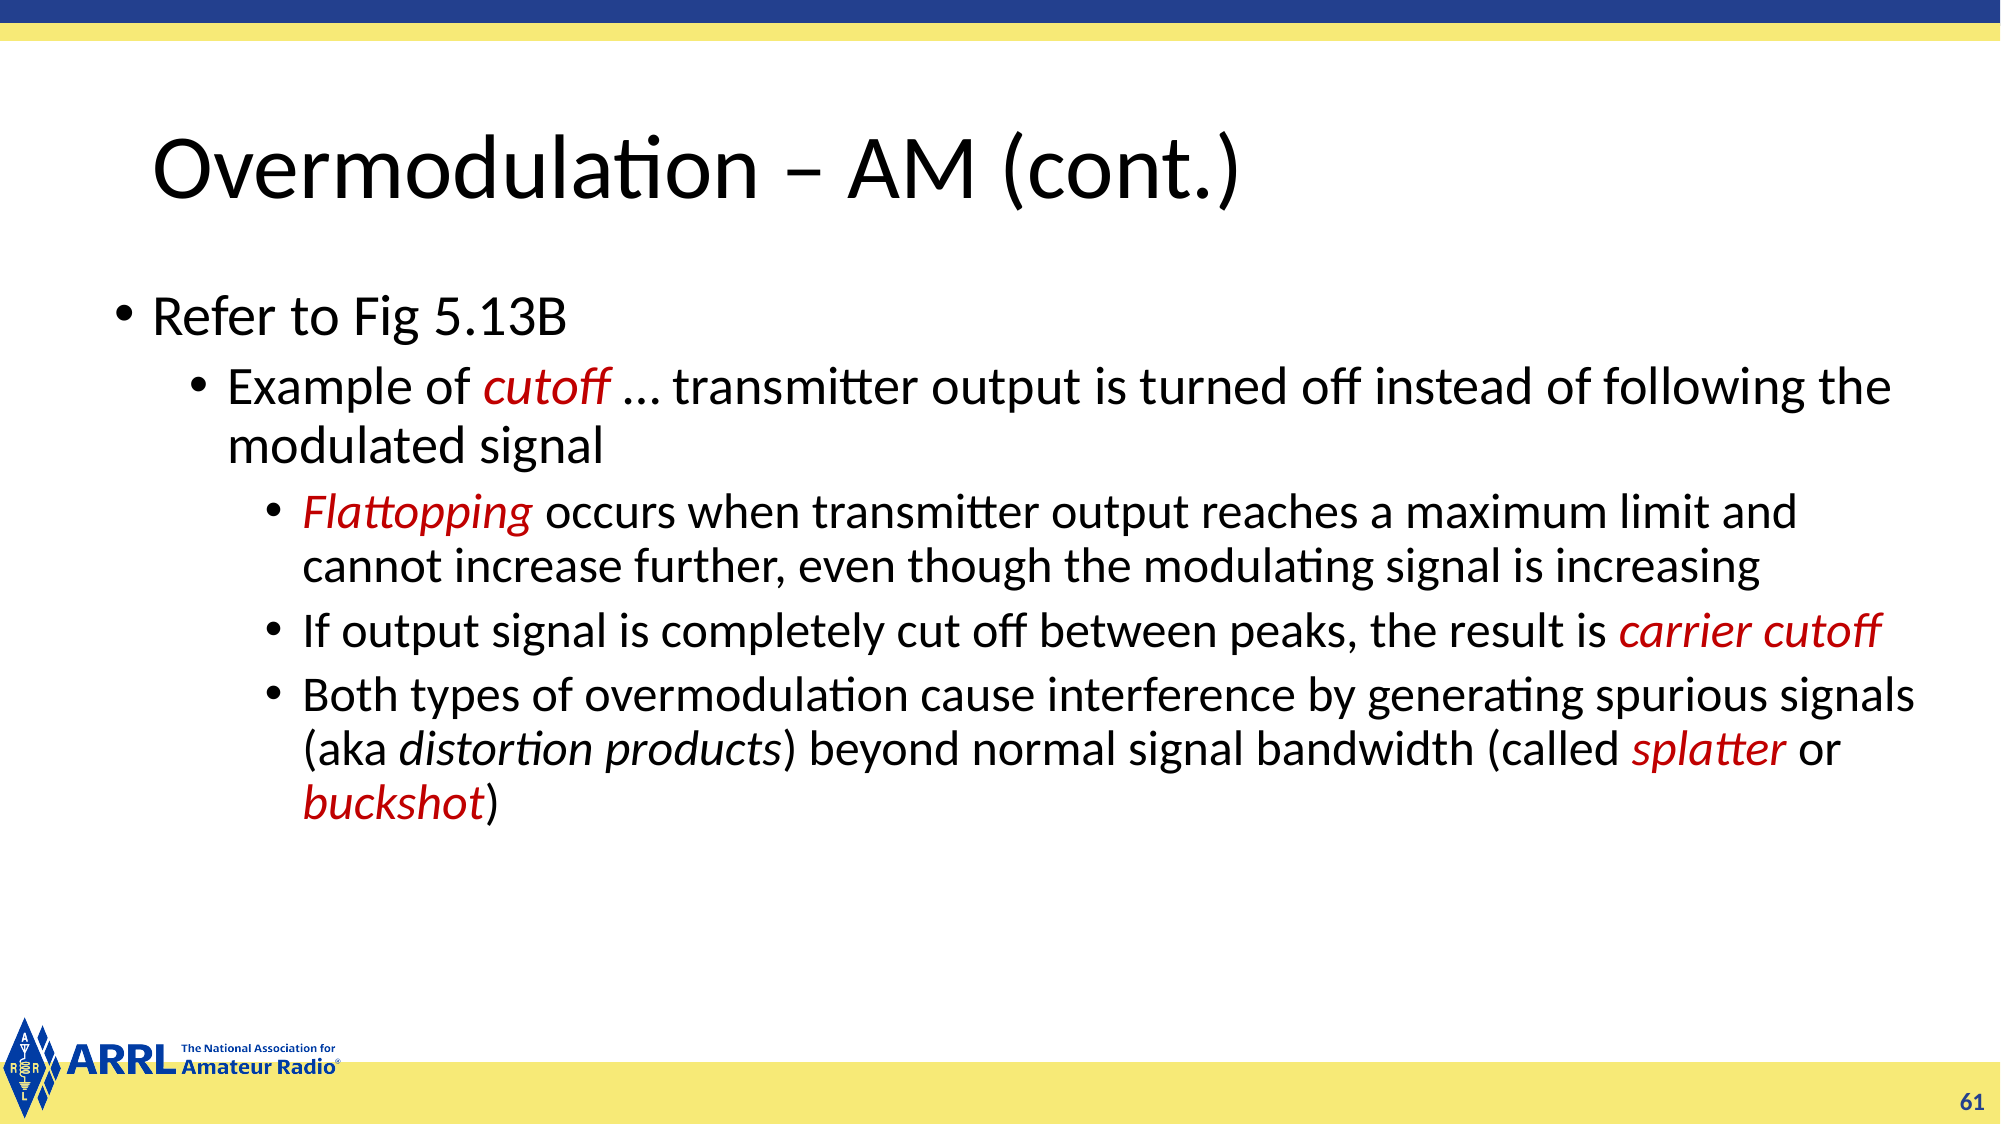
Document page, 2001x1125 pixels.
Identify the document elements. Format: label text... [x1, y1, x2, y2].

title Overmodulation – AM (cont.) [137, 59, 1863, 277]
picture [1, 1015, 342, 1121]
list Refer to Fig 5.13B Example of cutoff … transmitter output is turned off instead of following the modulated signal Flattopping occurs when transmitter output reaches a maximum limit and cannot increase further, even though the modulating signal is increasing If output signal is completely cut off between peaks, the result is carrier cutoff Both types of overmodulation cause interference by generating spurious signals (aka distortion products) beyond normal signal bandwidth (called splatter or buckshot) [99, 277, 1938, 1075]
